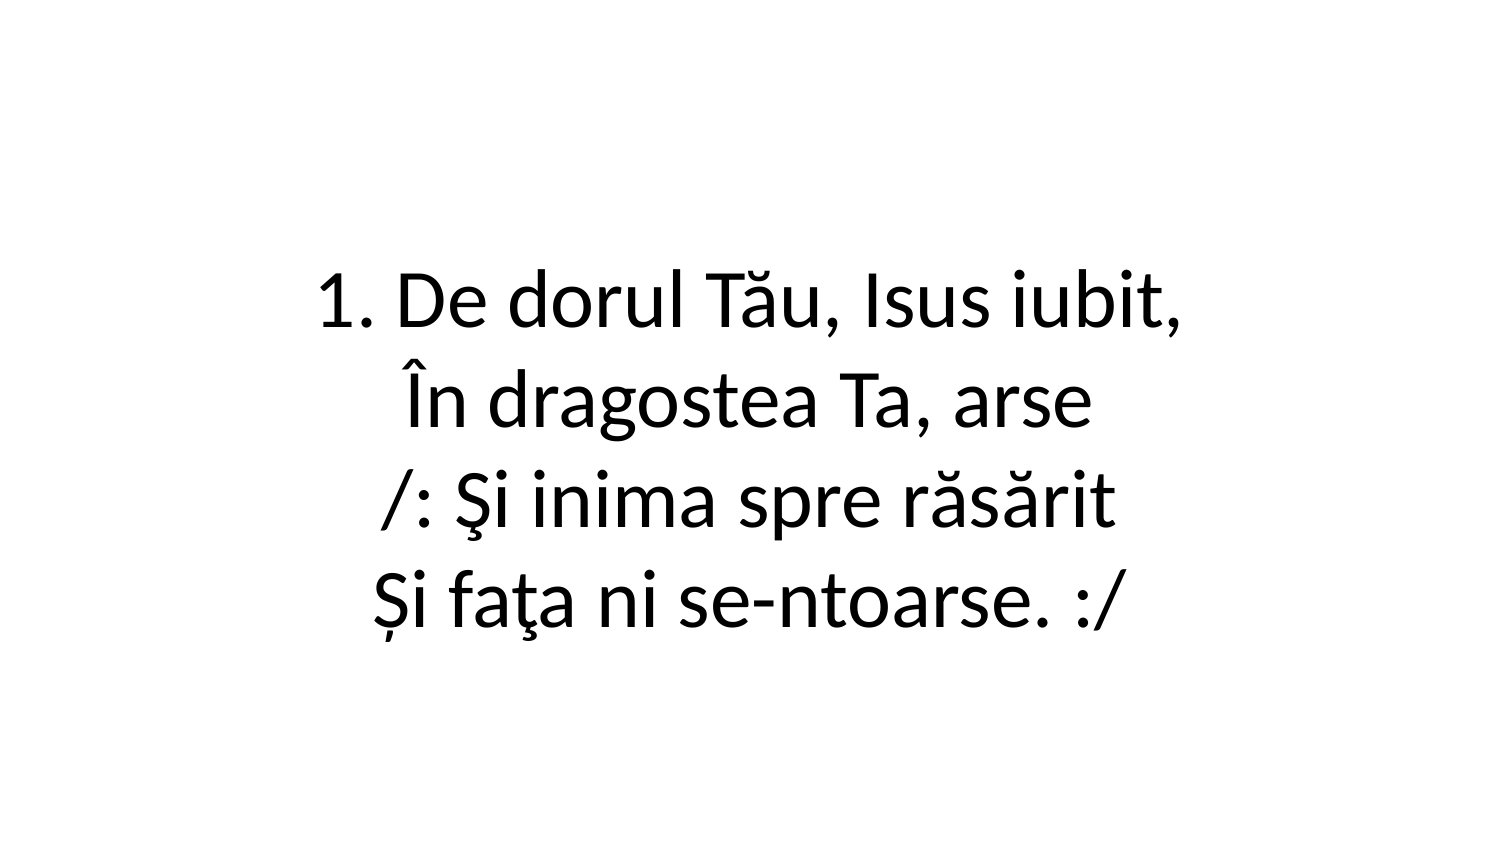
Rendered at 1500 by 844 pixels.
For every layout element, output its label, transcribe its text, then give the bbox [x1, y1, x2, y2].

text_box 1. De dorul Tău, Isus iubit, În dragostea Ta, arse /: Şi inima spre răsărit Și faţa ni se-ntoarse. :/ [299, 192, 1201, 652]
